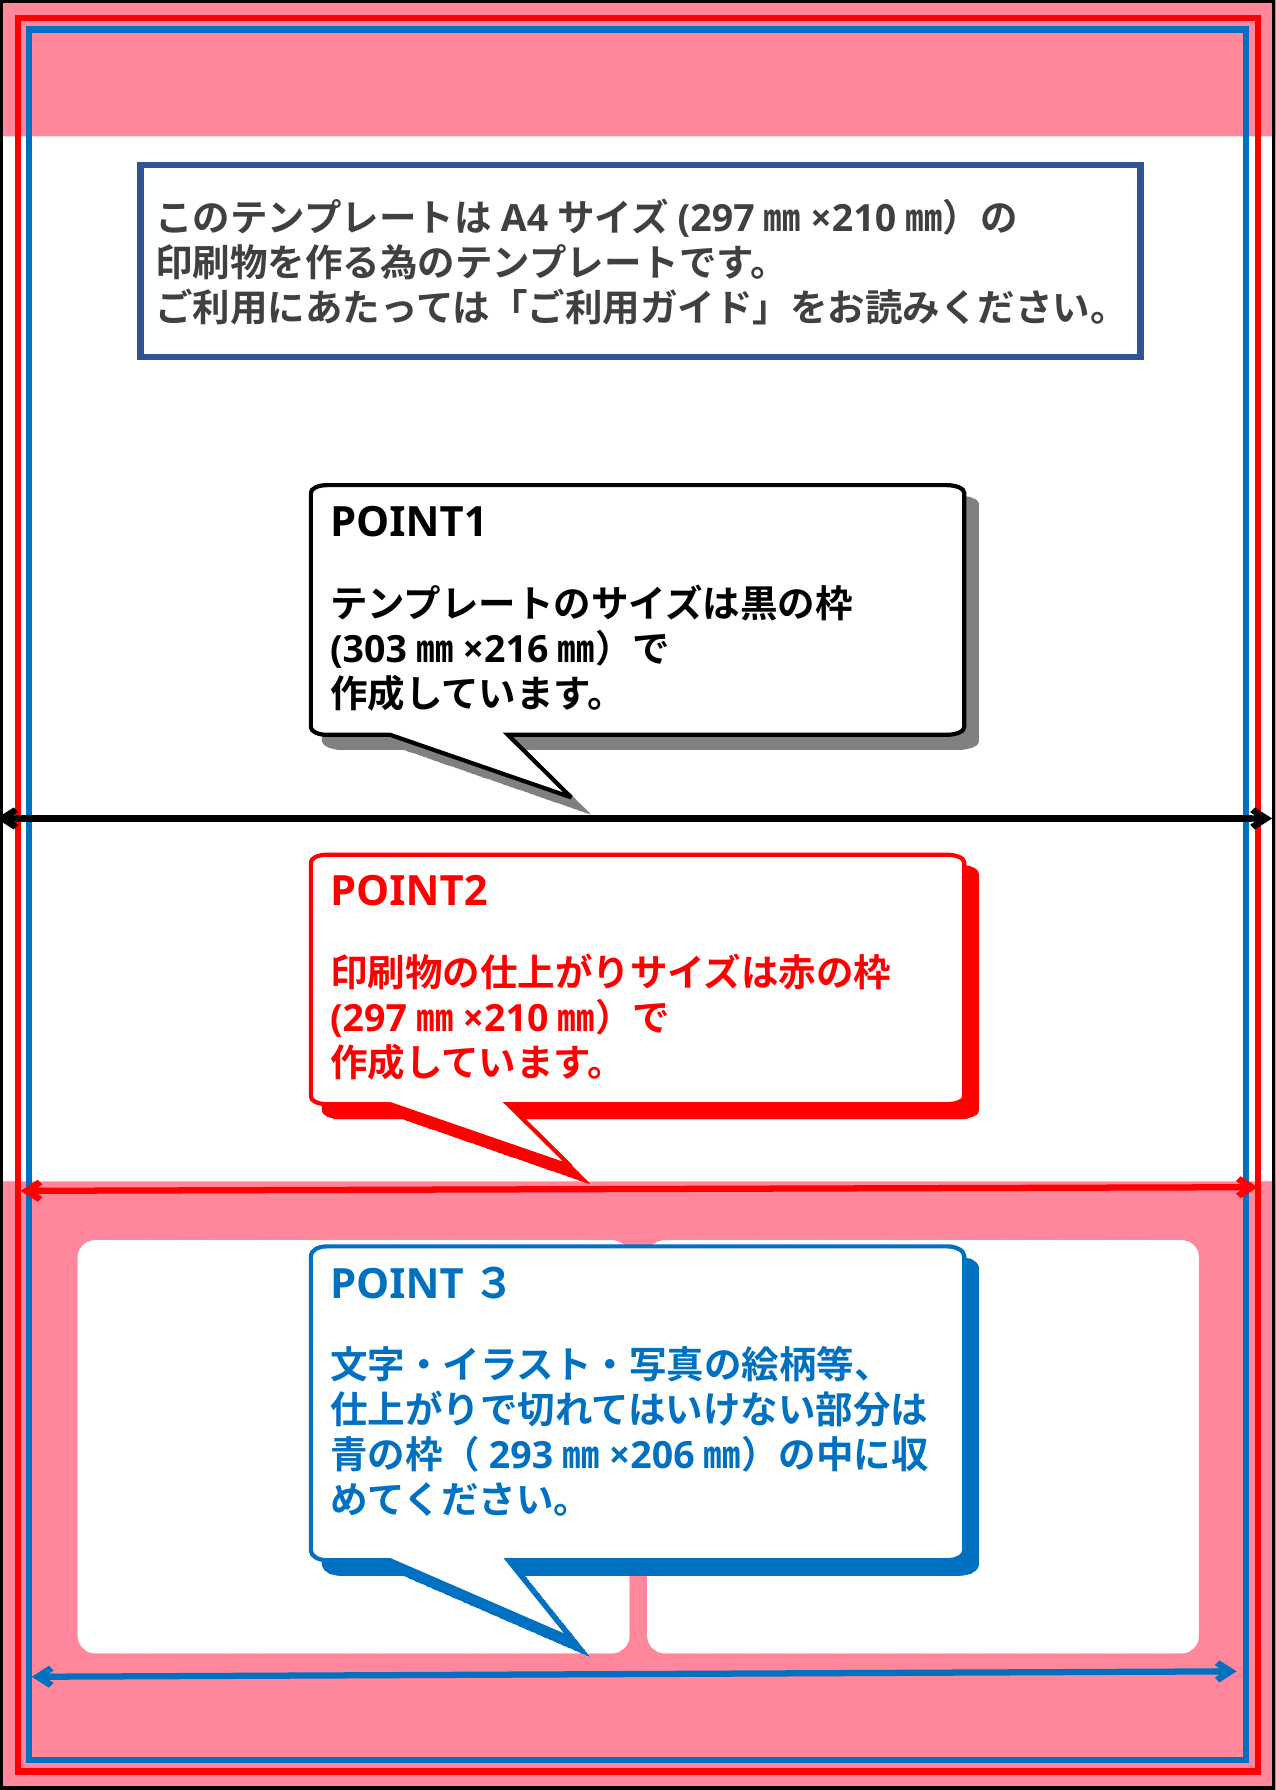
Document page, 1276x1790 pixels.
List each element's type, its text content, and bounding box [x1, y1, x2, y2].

text_box [0, 0, 1276, 1790]
text_box POINT1 テンプレートのサイズは黒の枠 (303㎜×216㎜）で 作成しています。 [310, 485, 965, 798]
text_box POINT2 印刷物の仕上がりサイズは赤の枠(297㎜×210㎜）で 作成しています。 [310, 854, 965, 1167]
text_box [28, 822, 1247, 1187]
text_box [28, 28, 1247, 815]
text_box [20, 1187, 1258, 1191]
text_box POINT３ 文字・イラスト・写真の絵柄等、 仕上がりで切れてはいけない部分は 青の枠（293㎜×206㎜）の中に収めてください。 [310, 1246, 965, 1639]
text_box このテンプレートはA4サイズ(297㎜×210㎜）の 印刷物を作る為のテンプレートです。 ご利用にあたっては「ご利用ガイド」をお読みください。 [140, 164, 1142, 358]
text_box [17, 822, 1259, 1773]
text_box [17, 17, 1259, 815]
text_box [31, 1671, 1237, 1677]
text_box [28, 1191, 1247, 1761]
